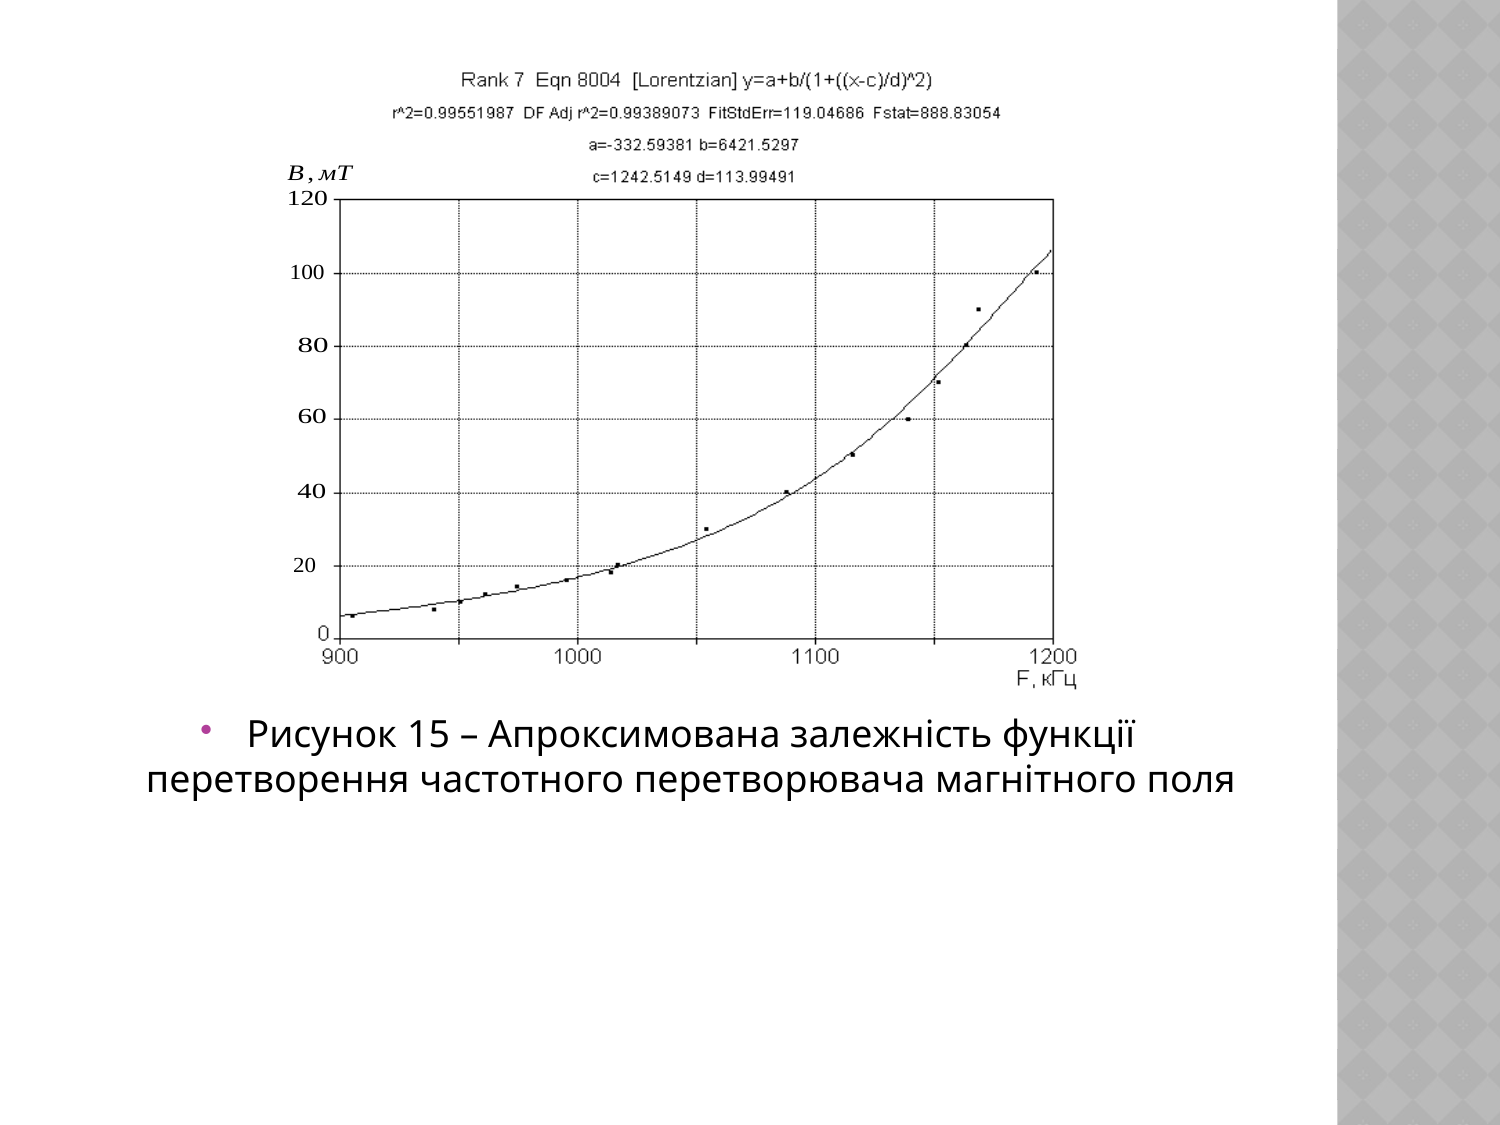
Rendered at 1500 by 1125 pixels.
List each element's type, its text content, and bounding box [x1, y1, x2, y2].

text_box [222, 69, 1079, 692]
list Рисунок 15 – Апроксимована залежність функції перетворення частотного перетворювача магнітного поля [75, 703, 1263, 856]
